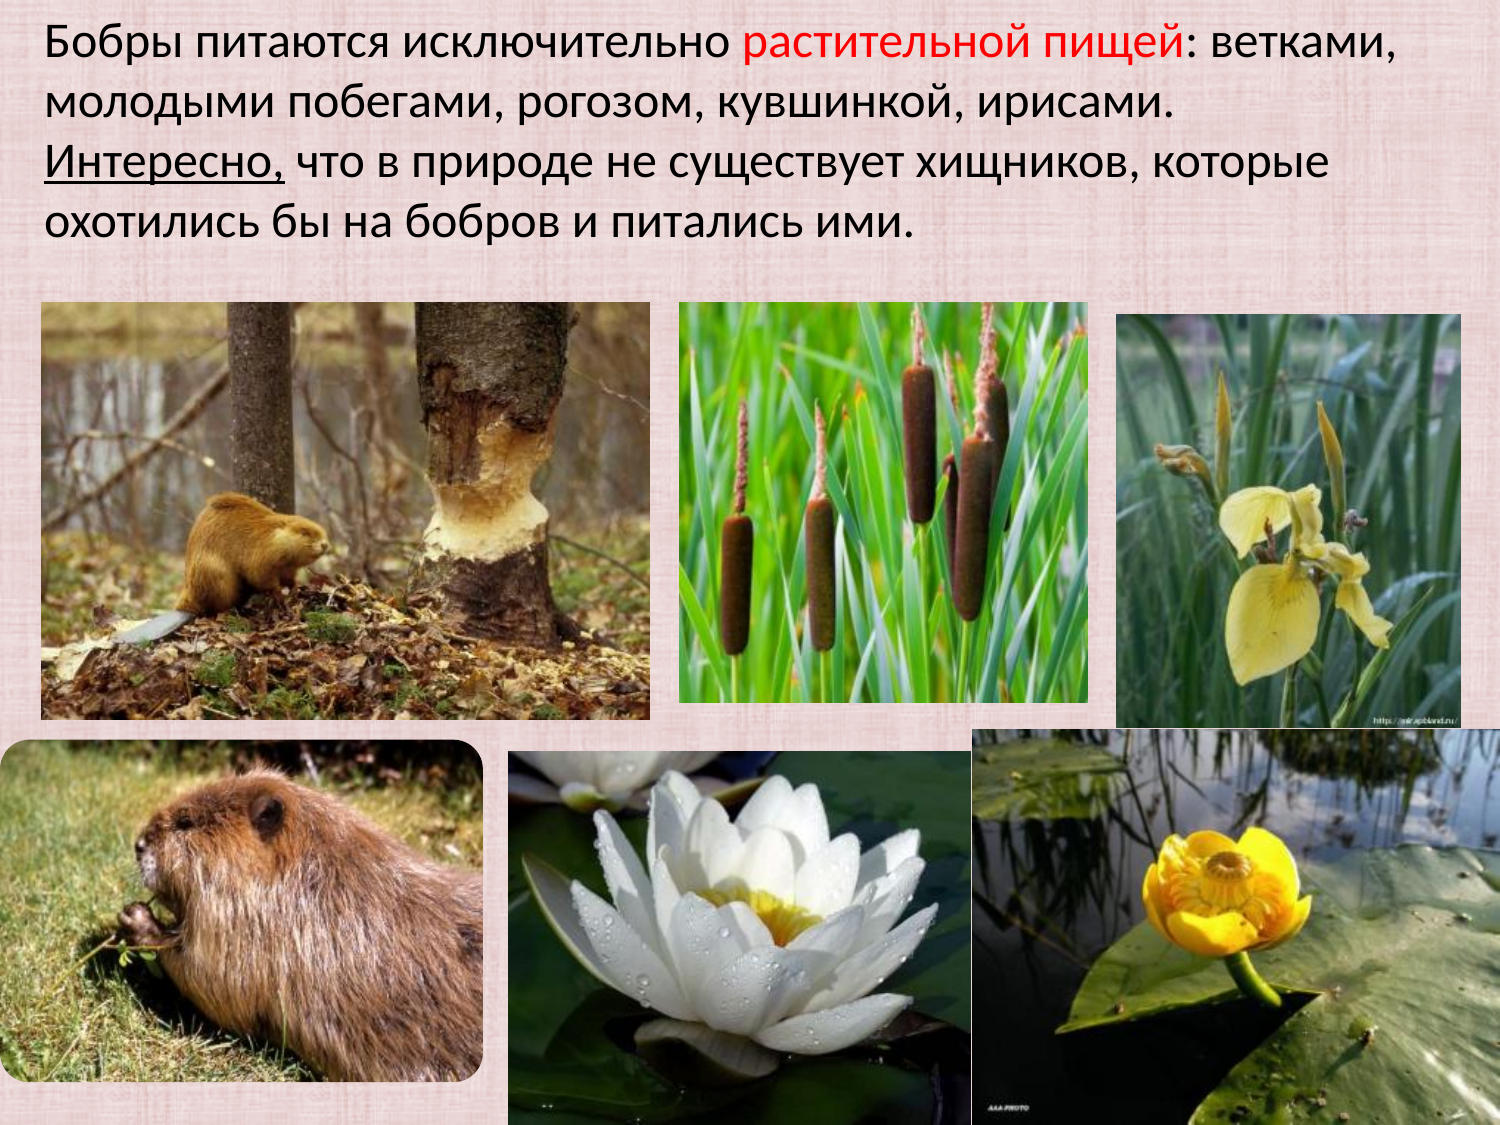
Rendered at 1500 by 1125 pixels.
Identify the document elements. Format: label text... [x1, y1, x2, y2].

picture [0, 739, 484, 1083]
picture [508, 751, 971, 1125]
picture [40, 302, 650, 720]
picture [678, 302, 1088, 703]
text_box Бобры питаются исключительно растительной пищей: ветками, молодыми побегами, рогозом, кувшинкой, ирисами. Интересно, что в природе не существует хищников, которые охотились бы на бобров и питались ими. [29, 0, 1436, 255]
picture [972, 314, 1500, 1125]
